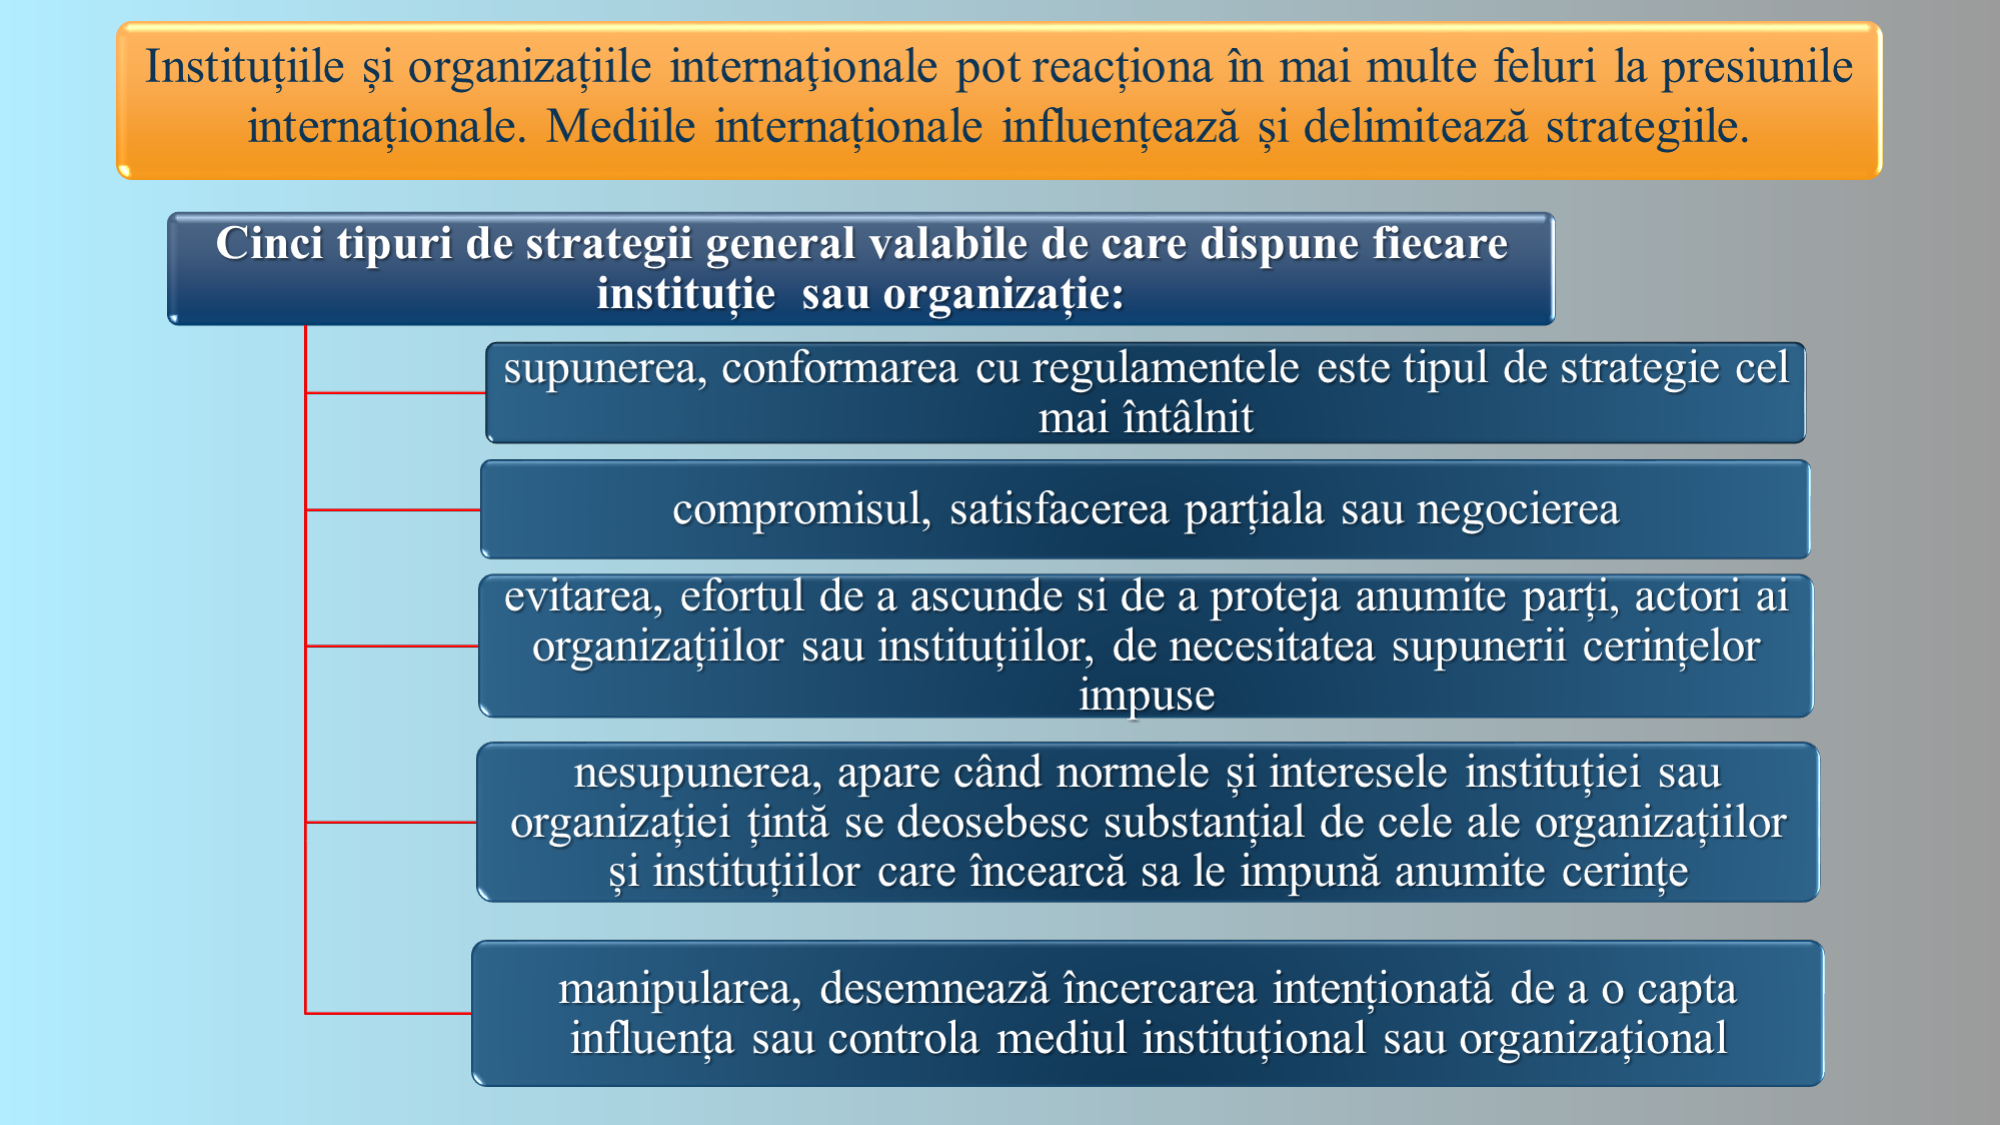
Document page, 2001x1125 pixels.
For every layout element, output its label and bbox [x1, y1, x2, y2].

picture [136, 198, 1901, 1125]
picture [114, 18, 1901, 185]
